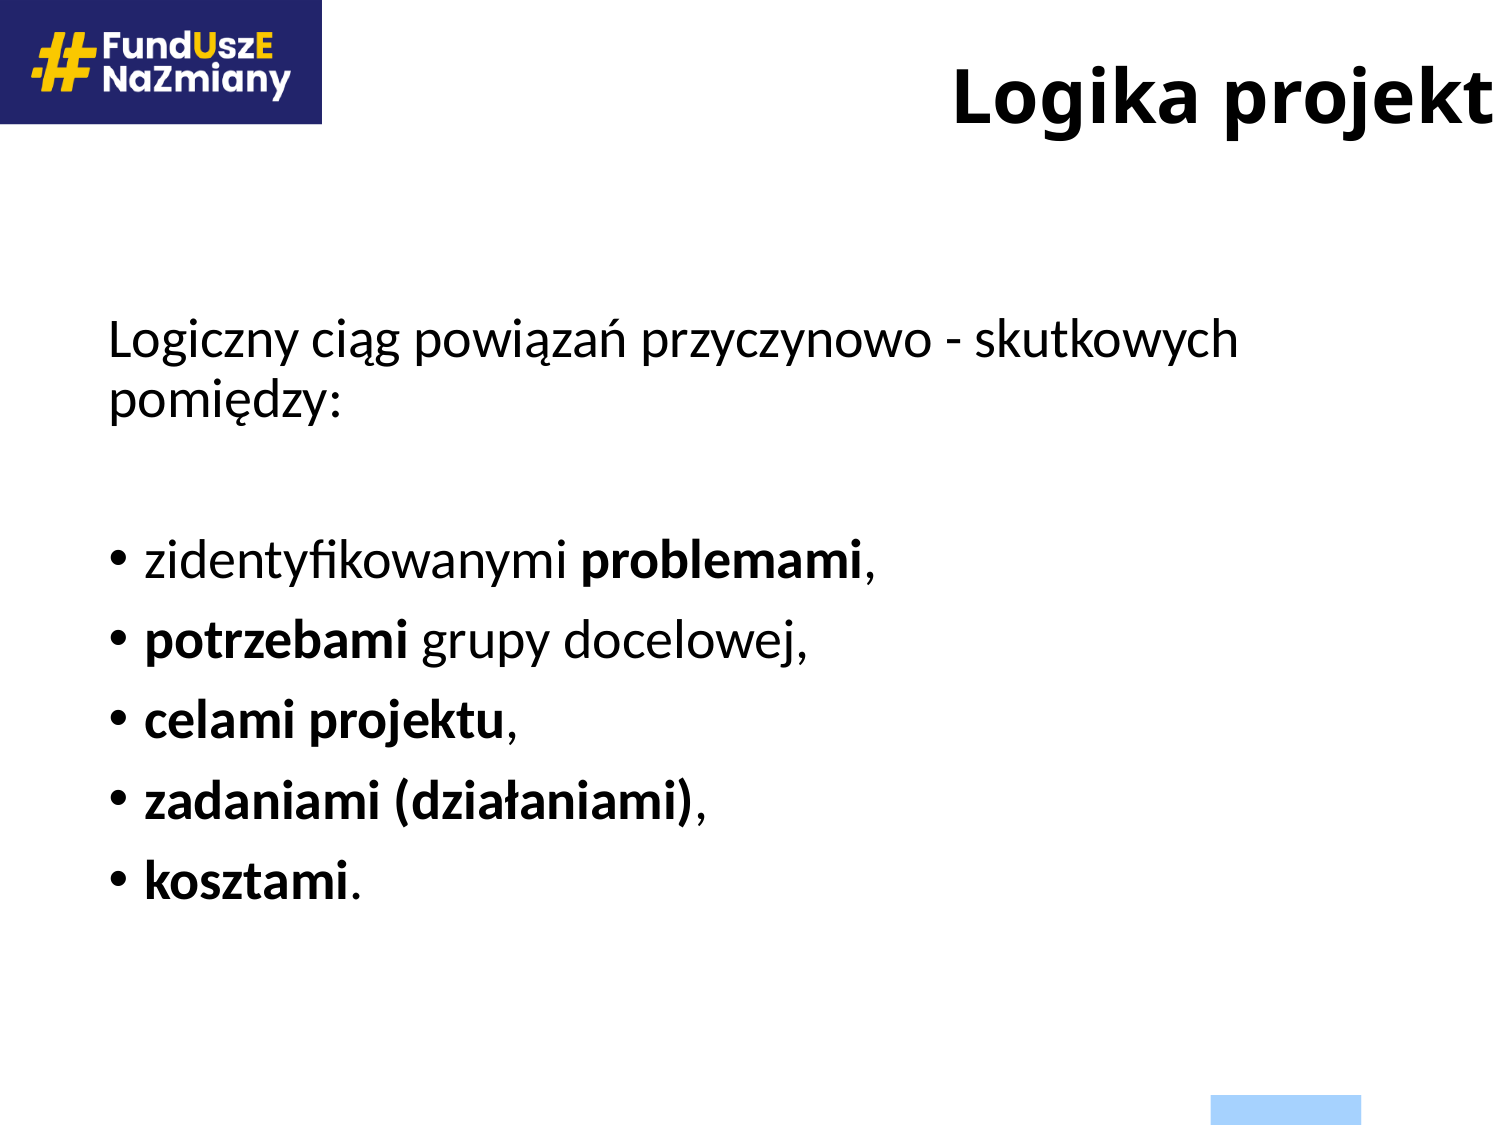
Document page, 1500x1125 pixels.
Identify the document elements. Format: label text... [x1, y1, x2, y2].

list Logiczny ciąg powiązań przyczynowo - skutkowych pomiędzy: zidentyfikowanymi problemami, potrzebami grupy docelowej, celami projektu, zadaniami (działaniami), kosztami. [93, 214, 1388, 925]
picture [0, 0, 1500, 1125]
title Logika projektu [935, 0, 1500, 149]
